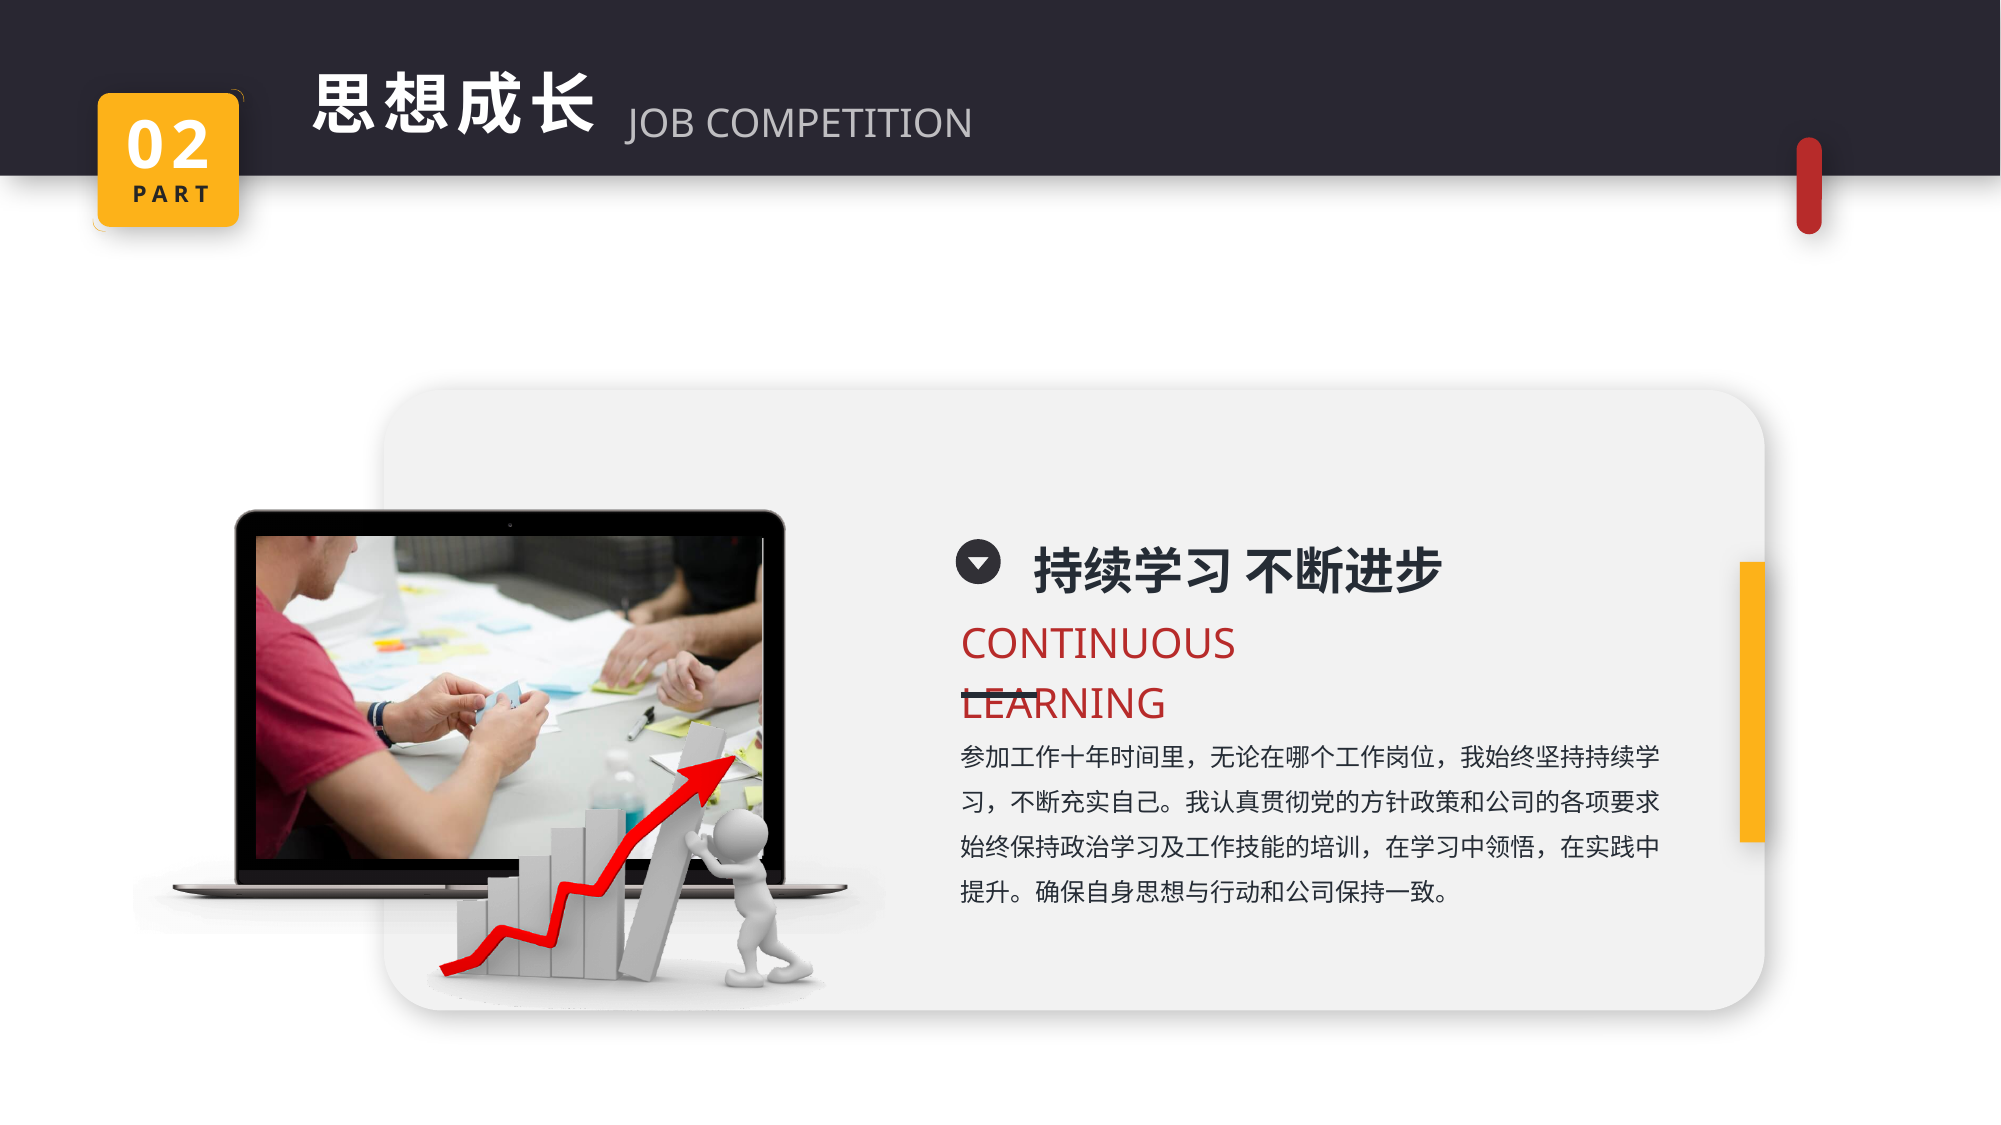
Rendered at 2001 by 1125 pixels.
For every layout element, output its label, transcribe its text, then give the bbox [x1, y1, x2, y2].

text_box CONTINUOUS LEARNING [945, 599, 1468, 735]
text_box [382, 388, 1766, 1012]
text_box 参加工作十年时间里，无论在哪个工作岗位，我始终坚持持续学习，不断充实自己。我认真贯彻党的方针政策和公司的各项要求始终保持政治学习及工作技能的培训，在学习中领悟，在实践中提升。确保自身思想与行动和公司保持一致。 [945, 719, 1683, 914]
text_box [1739, 561, 1766, 844]
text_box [92, 89, 248, 232]
text_box [954, 538, 1002, 586]
text_box 持续学习 不断进步 [1018, 520, 1586, 607]
picture [423, 721, 828, 1011]
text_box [133, 472, 886, 934]
text_box JOB COMPETITION [616, 92, 990, 151]
text_box 思想成长 [299, 56, 681, 148]
